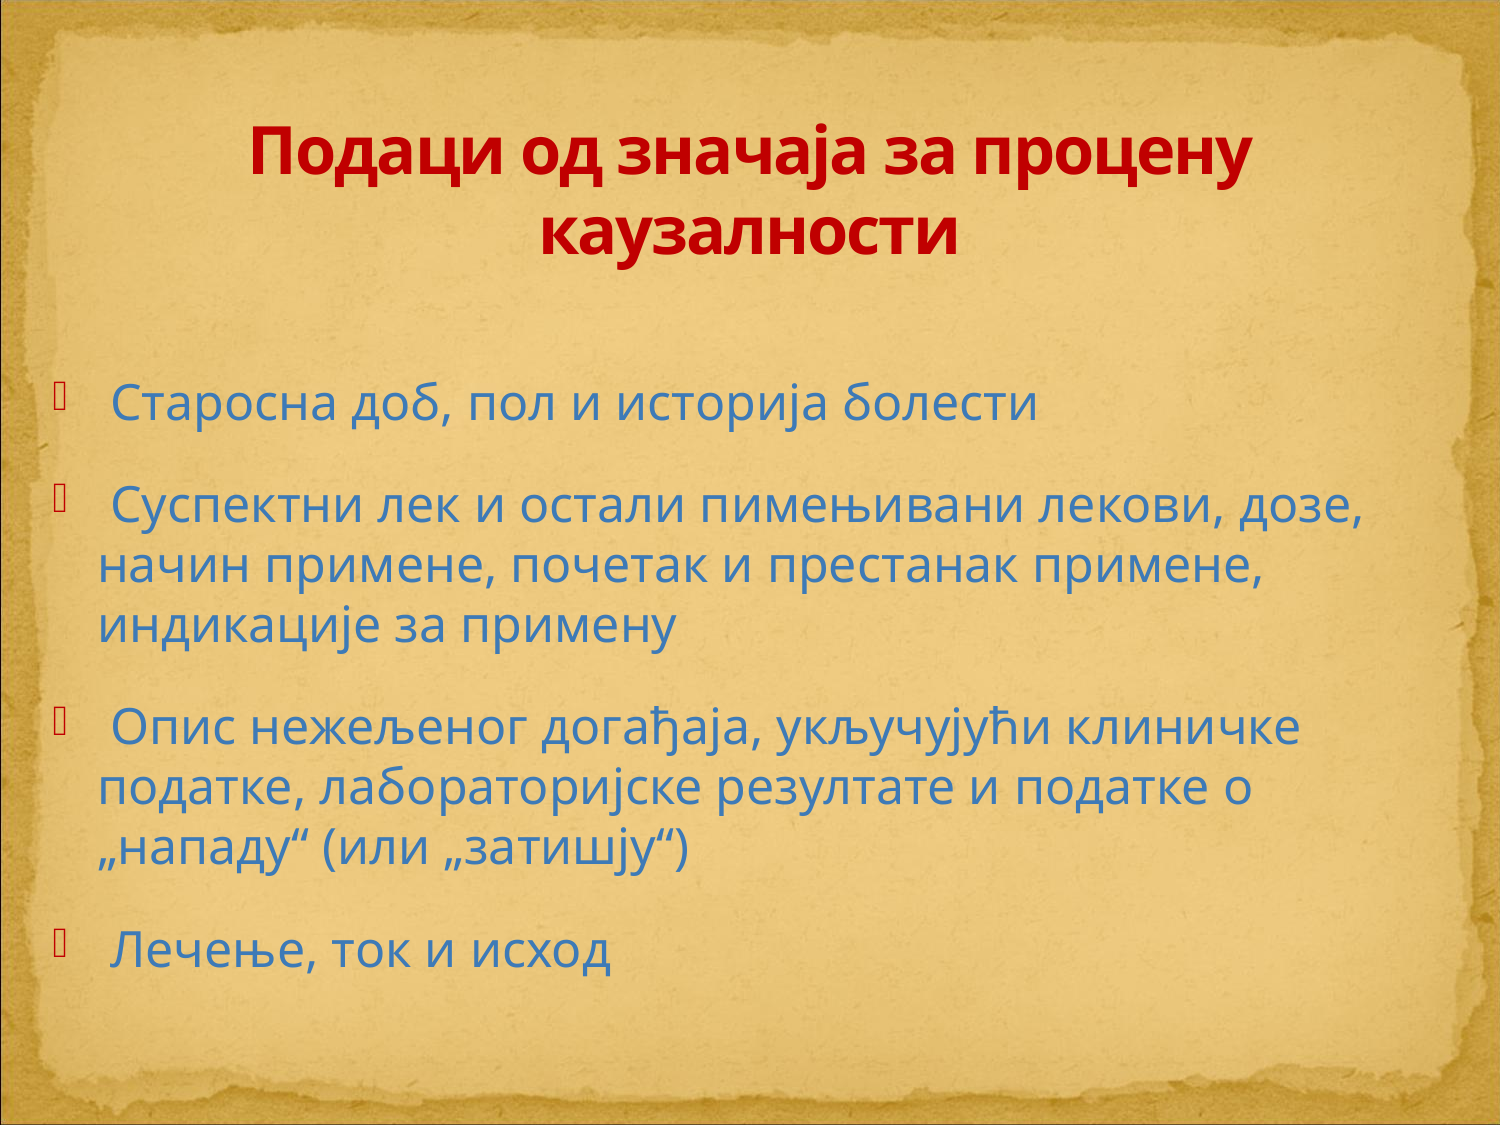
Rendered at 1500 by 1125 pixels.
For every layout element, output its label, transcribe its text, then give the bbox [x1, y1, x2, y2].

title Подаци од значаја за процену каузалности [74, 74, 1425, 275]
picture [0, 0, 1500, 1125]
list Старосна доб, пол и историја болести Суспектни лек и остали пимењивани лекови, дозе, начин примене, почетак и престанак примене, индикације за примену Опис нежељеног догађаја, укључујући клиничке податке, лабораторијске резултате и податке о „нападу“ (или „затишју“) Лечење, ток и исход [37, 362, 1413, 1125]
